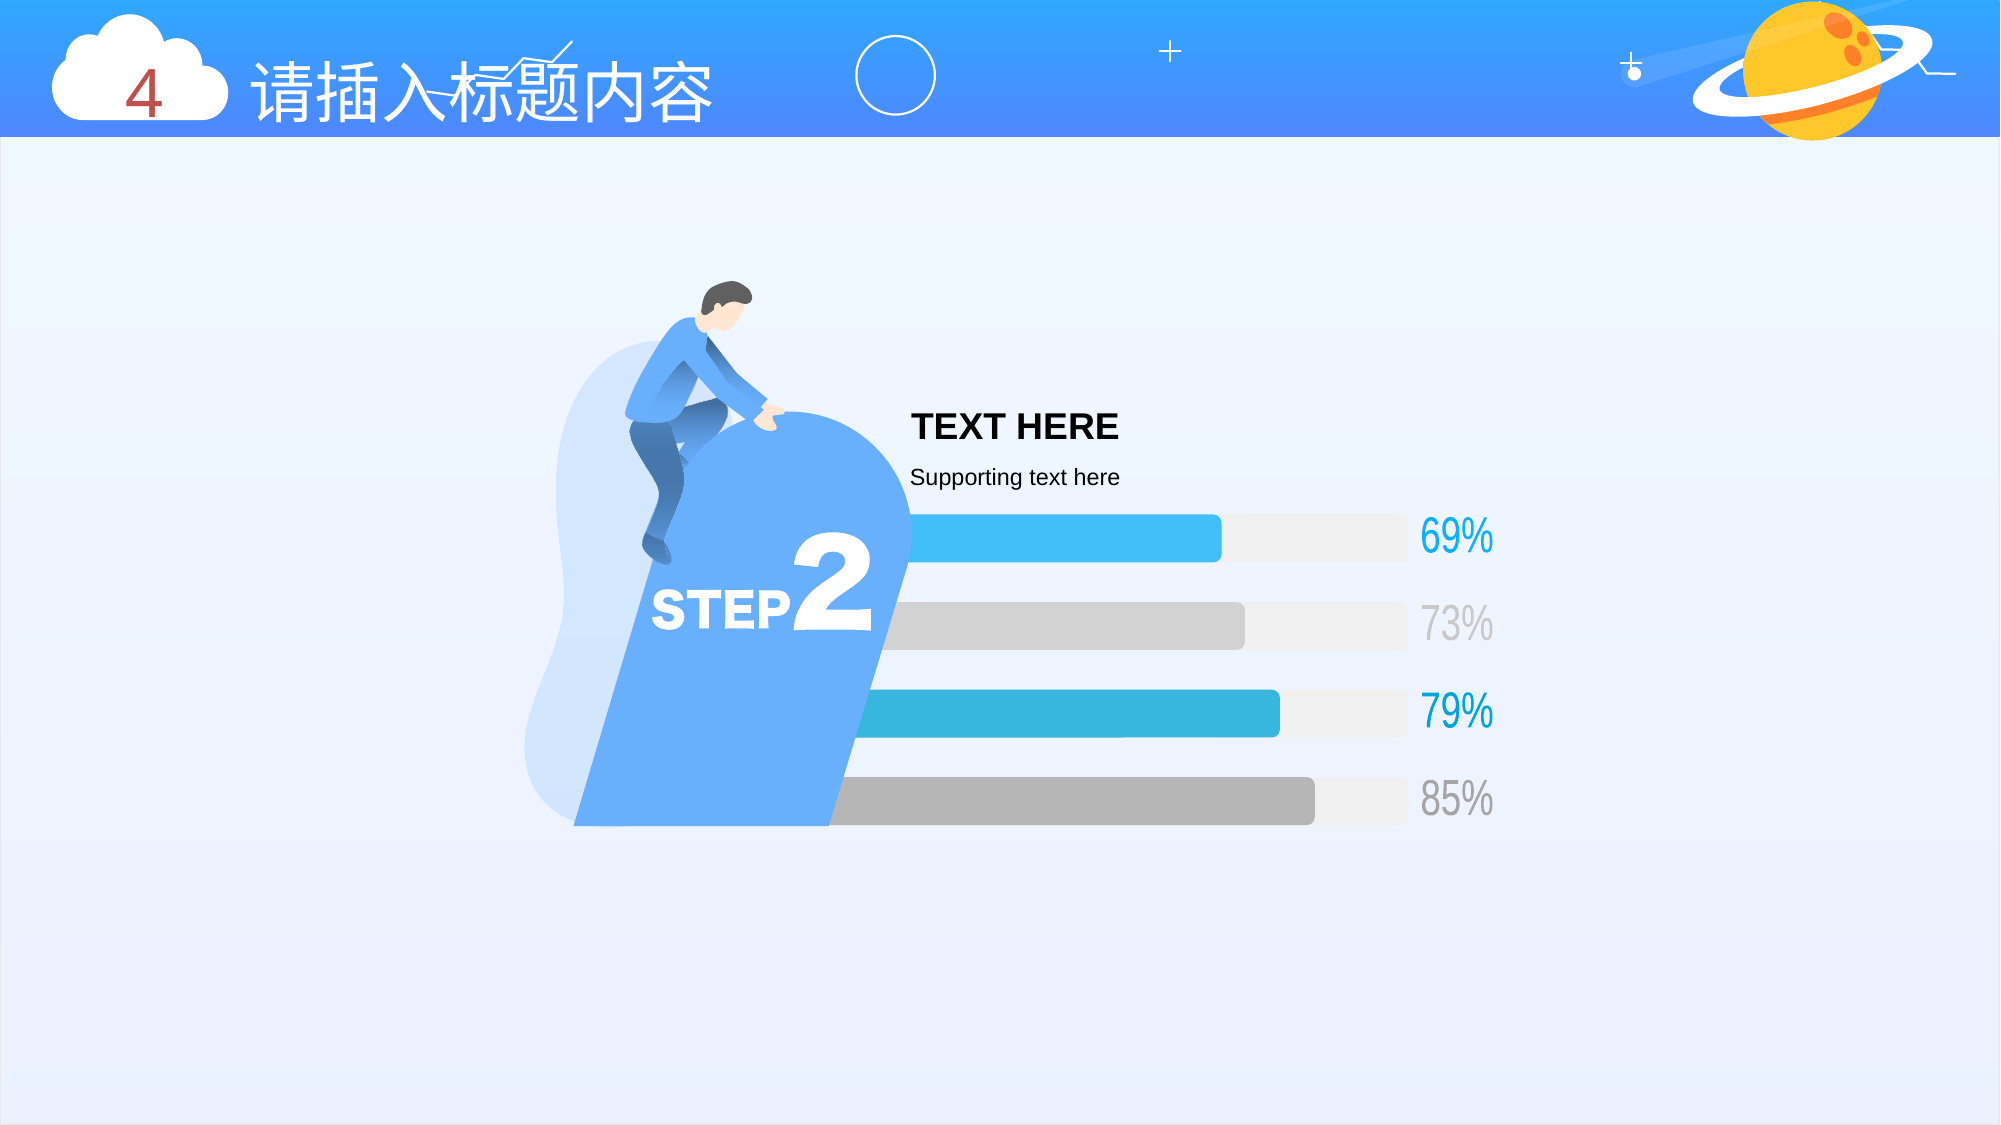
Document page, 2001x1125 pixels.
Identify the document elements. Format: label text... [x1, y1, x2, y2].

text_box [507, 280, 1493, 845]
text_box [71, 14, 192, 43]
text_box 4 请插入标题内容 [52, 43, 789, 138]
